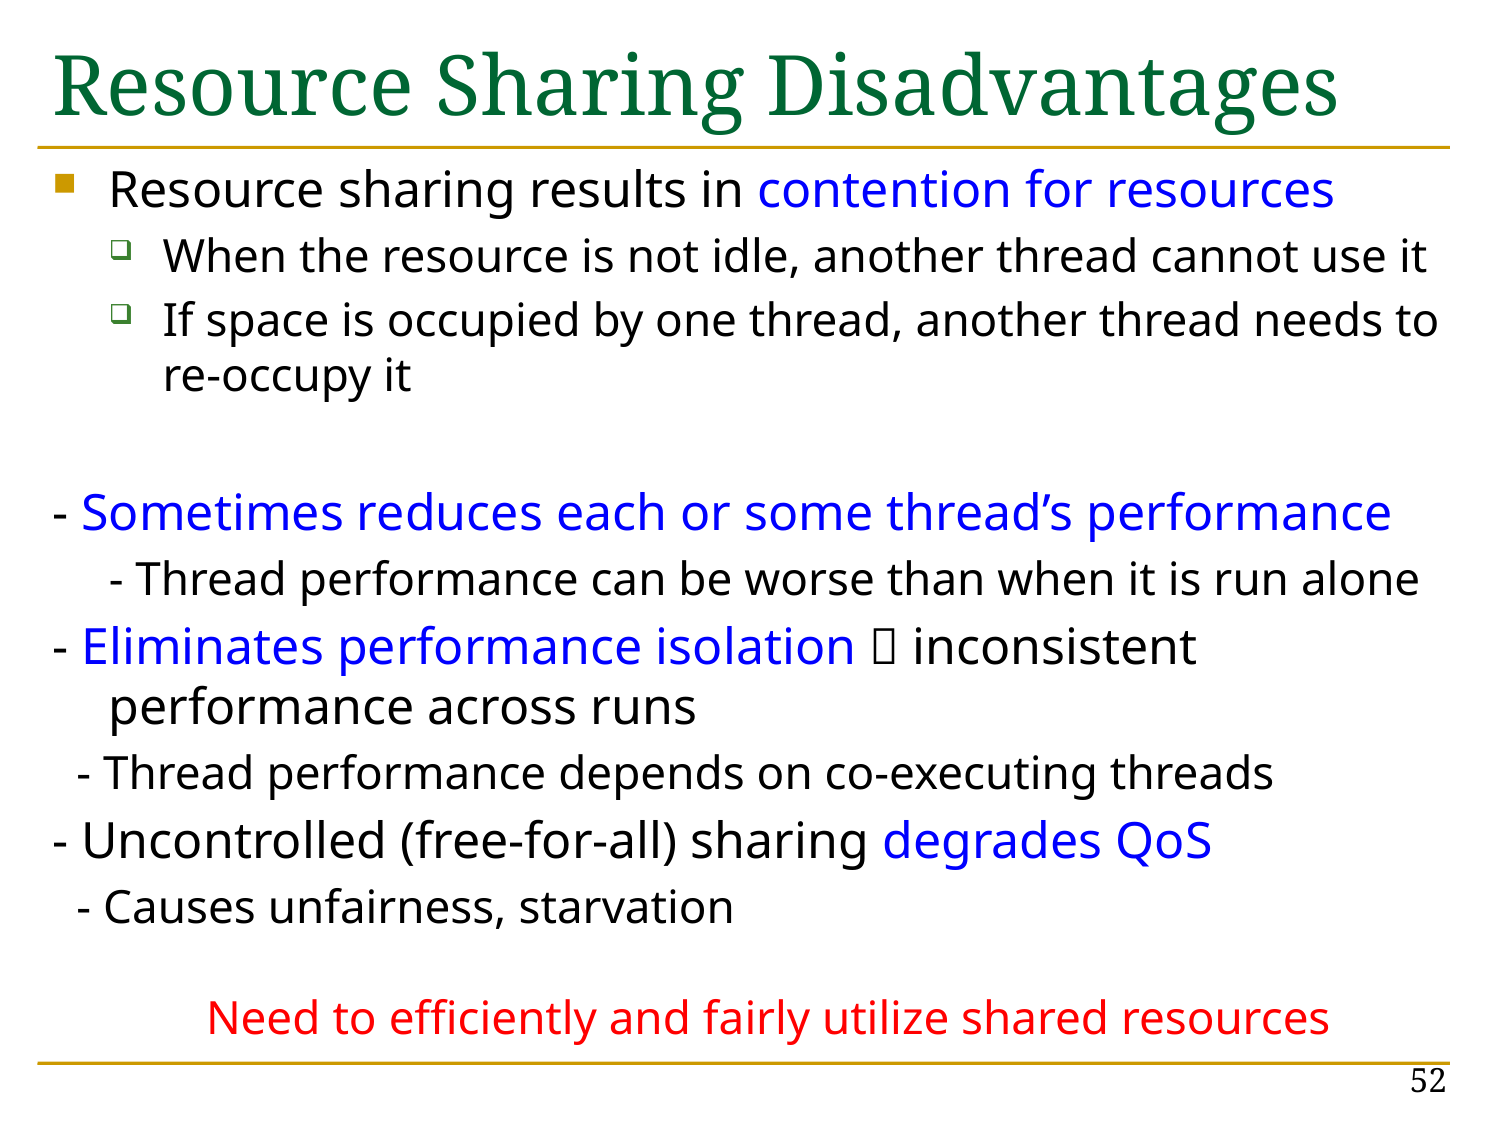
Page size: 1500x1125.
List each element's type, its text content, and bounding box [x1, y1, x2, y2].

list Resource sharing results in contention for resources When the resource is not idle, another thread cannot use it If space is occupied by one thread, another thread needs to re-occupy it - Sometimes reduces each or some thread’s performance - Thread performance can be worse than when it is run alone - Eliminates performance isolation  inconsistent performance across runs - Thread performance depends on co-executing threads - Uncontrolled (free-for-all) sharing degrades QoS - Causes unfairness, starvation Need to efficiently and fairly utilize shared resources [37, 149, 1500, 1063]
slide_number 52 [1111, 1036, 1462, 1112]
title Resource Sharing Disadvantages [37, 24, 1450, 149]
